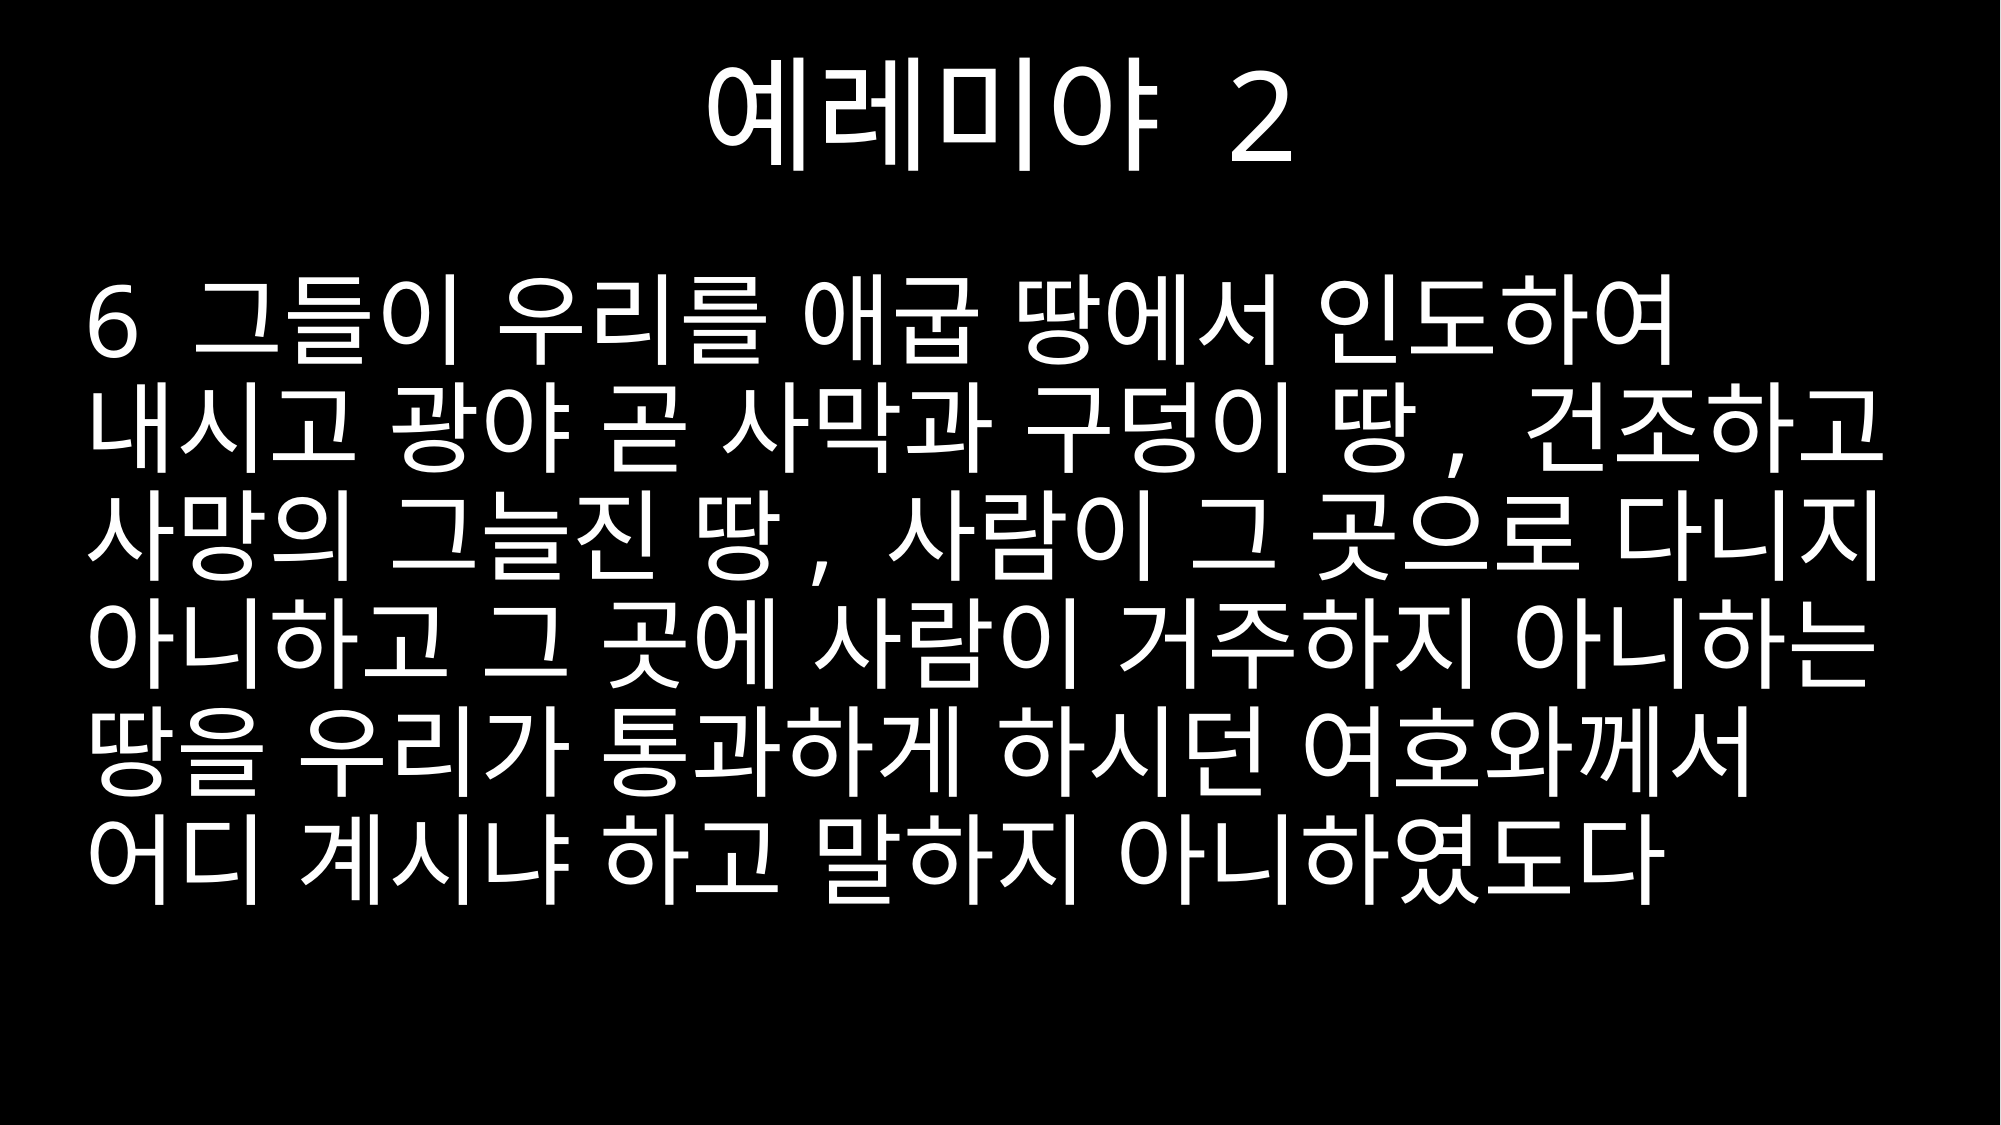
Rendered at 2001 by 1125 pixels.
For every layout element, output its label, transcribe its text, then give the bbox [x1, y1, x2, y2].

footer 예레미야 2 [0, 32, 2000, 192]
picture [0, 0, 2001, 1125]
list 6 그들이 우리를 애굽 땅에서 인도하여 내시고 광야 곧 사막과 구덩이 땅, 건조하고 사망의 그늘진 땅, 사람이 그 곳으로 다니지 아니하고 그 곳에 사람이 거주하지 아니하는 땅을 우리가 통과하게 하시던 여호와께서 어디 계시냐 하고 말하지 아니하였도다 [69, 263, 1953, 423]
